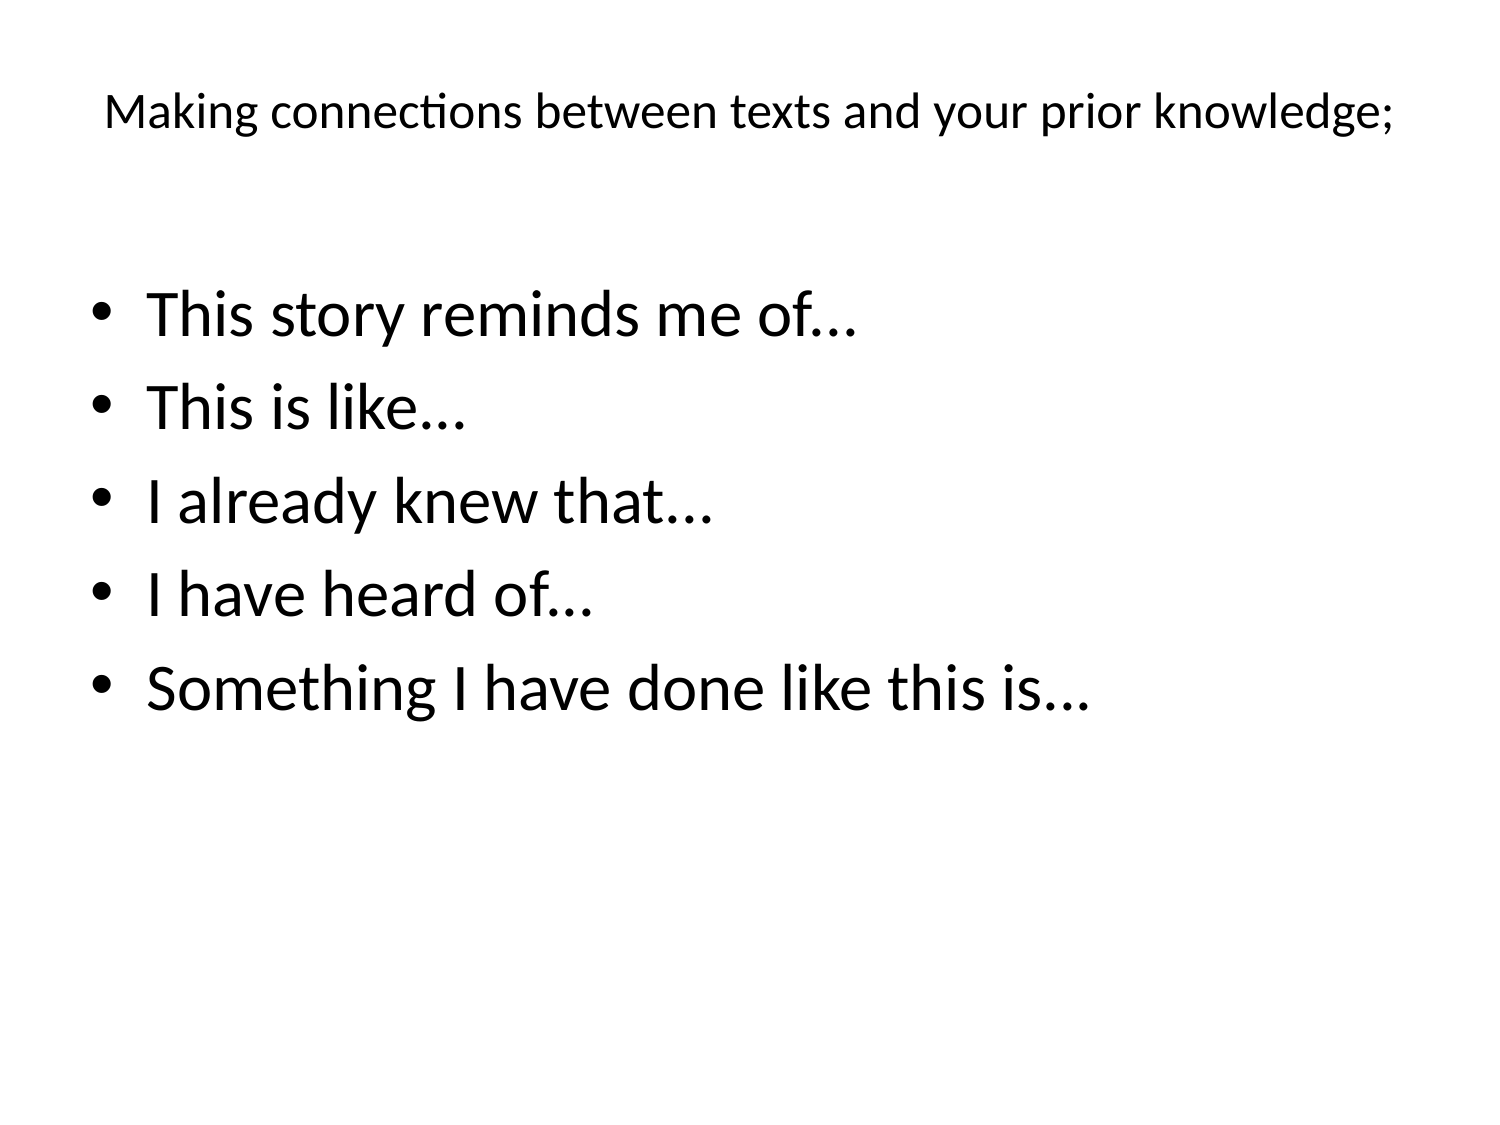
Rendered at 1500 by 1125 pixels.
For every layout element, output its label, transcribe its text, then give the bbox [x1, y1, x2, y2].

title Making connections between texts and your prior knowledge; [75, 45, 1425, 233]
list This story reminds me of... This is like... I already knew that... I have heard of... Something I have done like this is... [75, 262, 1425, 1005]
